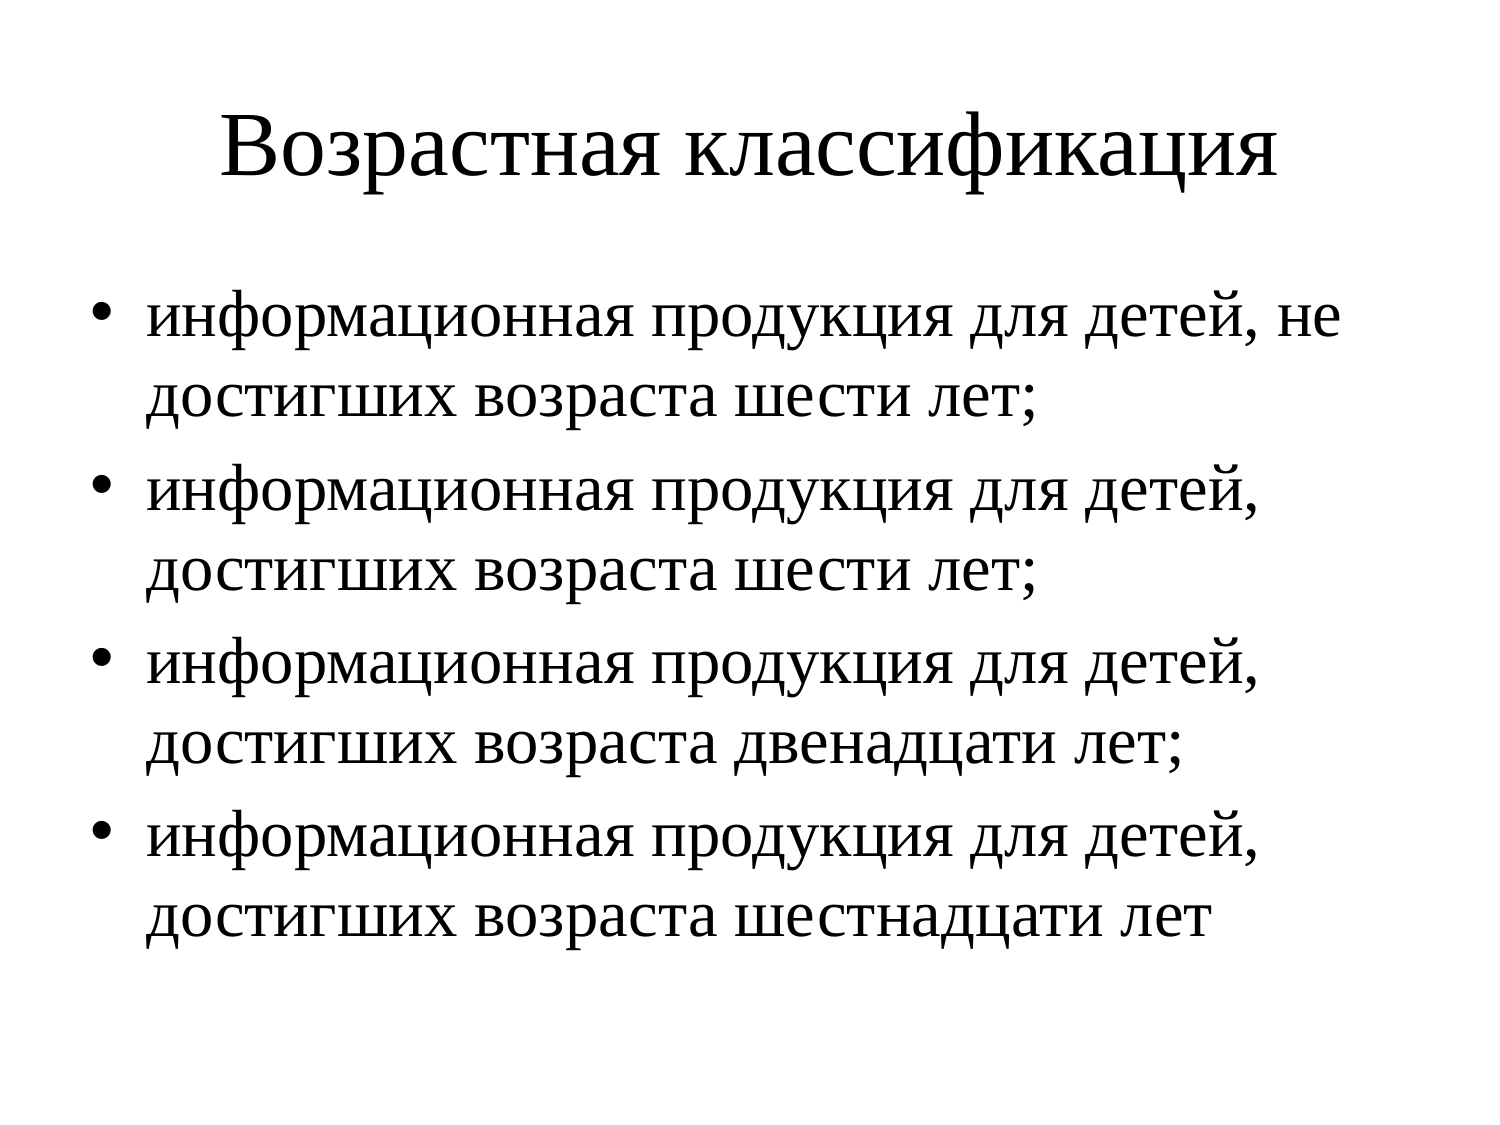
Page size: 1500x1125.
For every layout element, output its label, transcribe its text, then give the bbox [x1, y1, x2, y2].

list информационная продукция для детей, не достигших возраста шести лет; информационная продукция для детей, достигших возраста шести лет; информационная продукция для детей, достигших возраста двенадцати лет; информационная продукция для детей, достигших возраста шестнадцати лет [75, 262, 1425, 1005]
title Возрастная классификация [75, 45, 1425, 233]
